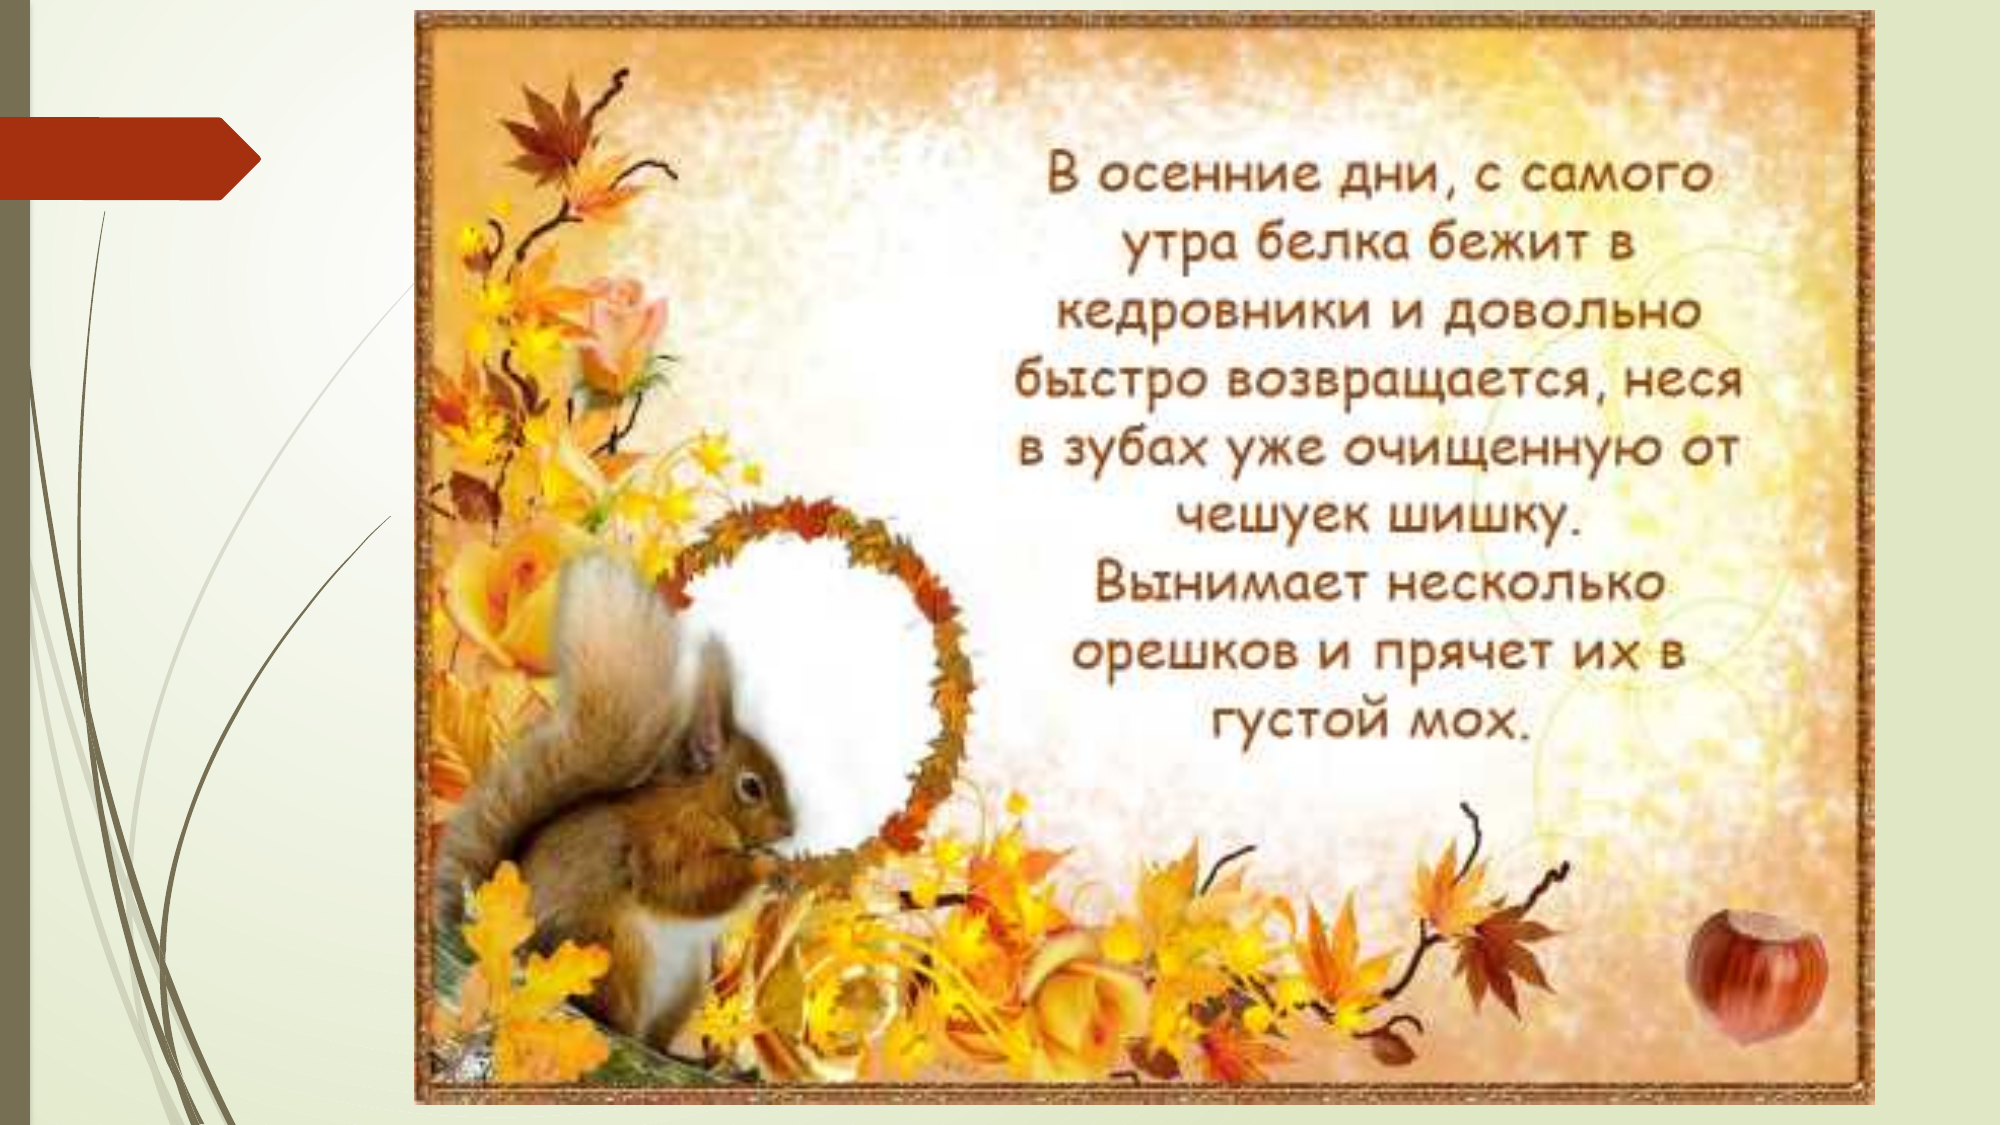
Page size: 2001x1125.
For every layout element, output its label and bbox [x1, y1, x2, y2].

picture [414, 10, 1875, 1106]
